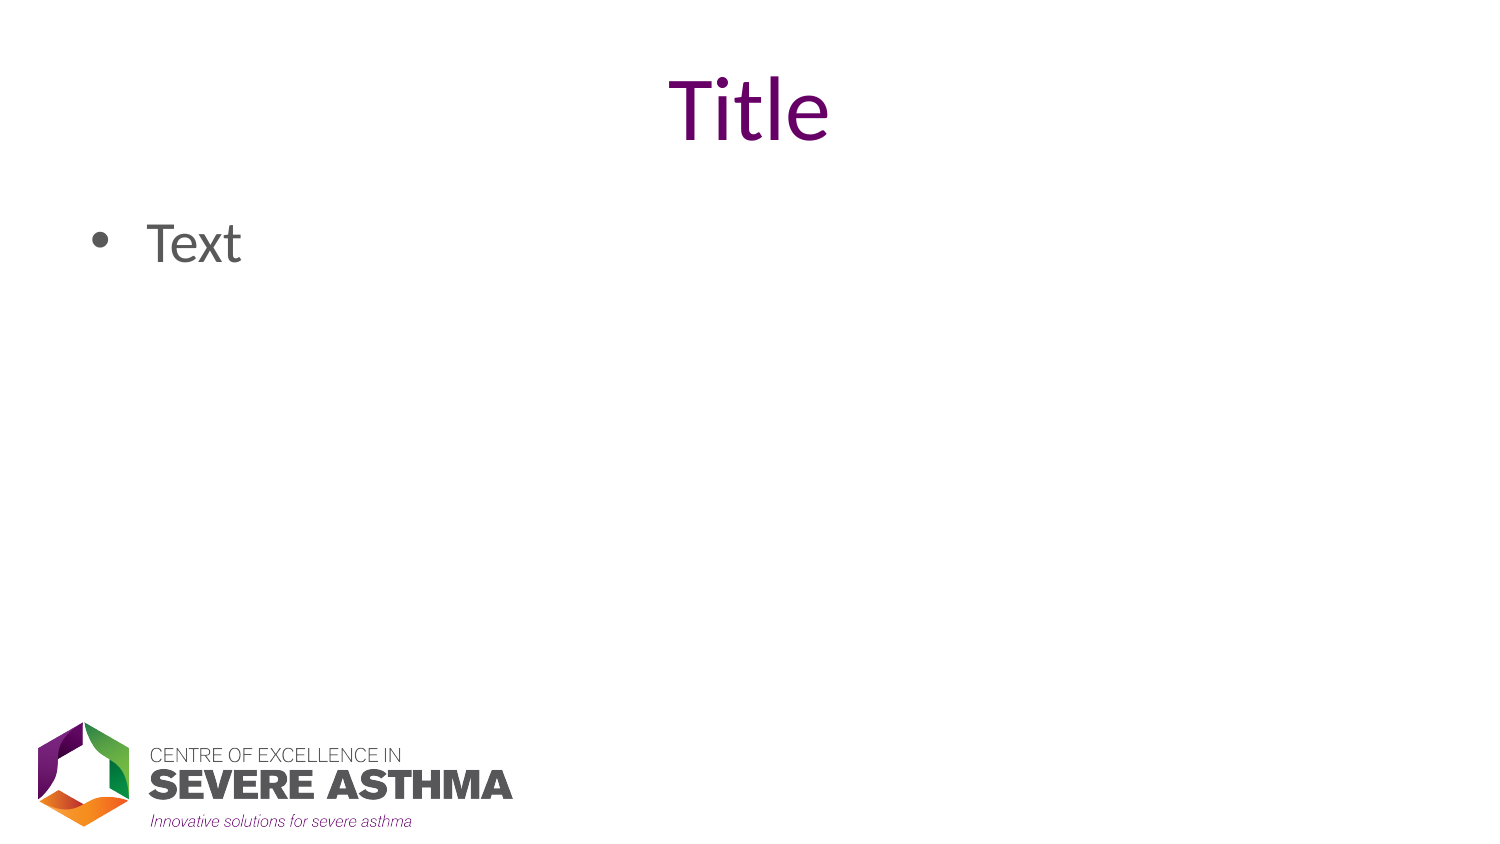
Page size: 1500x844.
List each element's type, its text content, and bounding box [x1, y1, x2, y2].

list Text [75, 196, 1425, 754]
title Title [75, 33, 1425, 175]
picture [38, 722, 513, 827]
